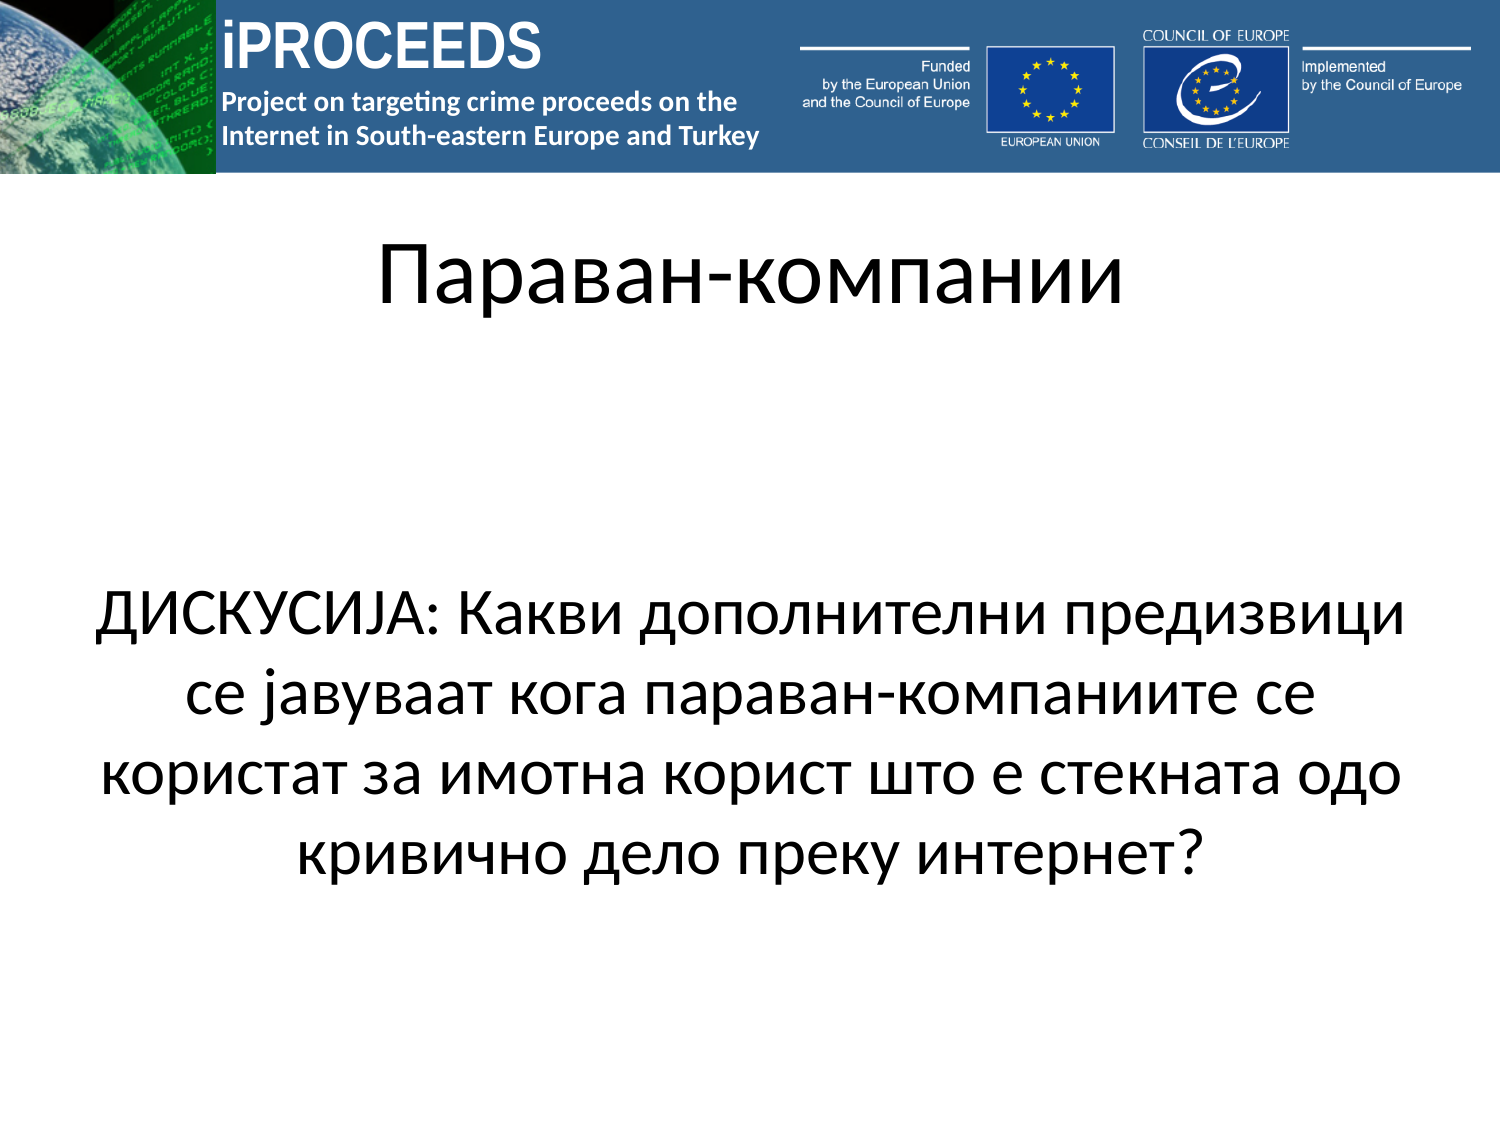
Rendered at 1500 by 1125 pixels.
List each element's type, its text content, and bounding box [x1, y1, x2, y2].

title Параван-компании [76, 172, 1427, 361]
picture [800, 30, 1471, 148]
list ДИСКУСИЈА: Какви дополнителни предизвици се јавуваат кога параван-компаниите се користат за имотна корист што е стекната одо кривично дело преку интернет? [76, 373, 1427, 1017]
picture [0, 0, 216, 174]
